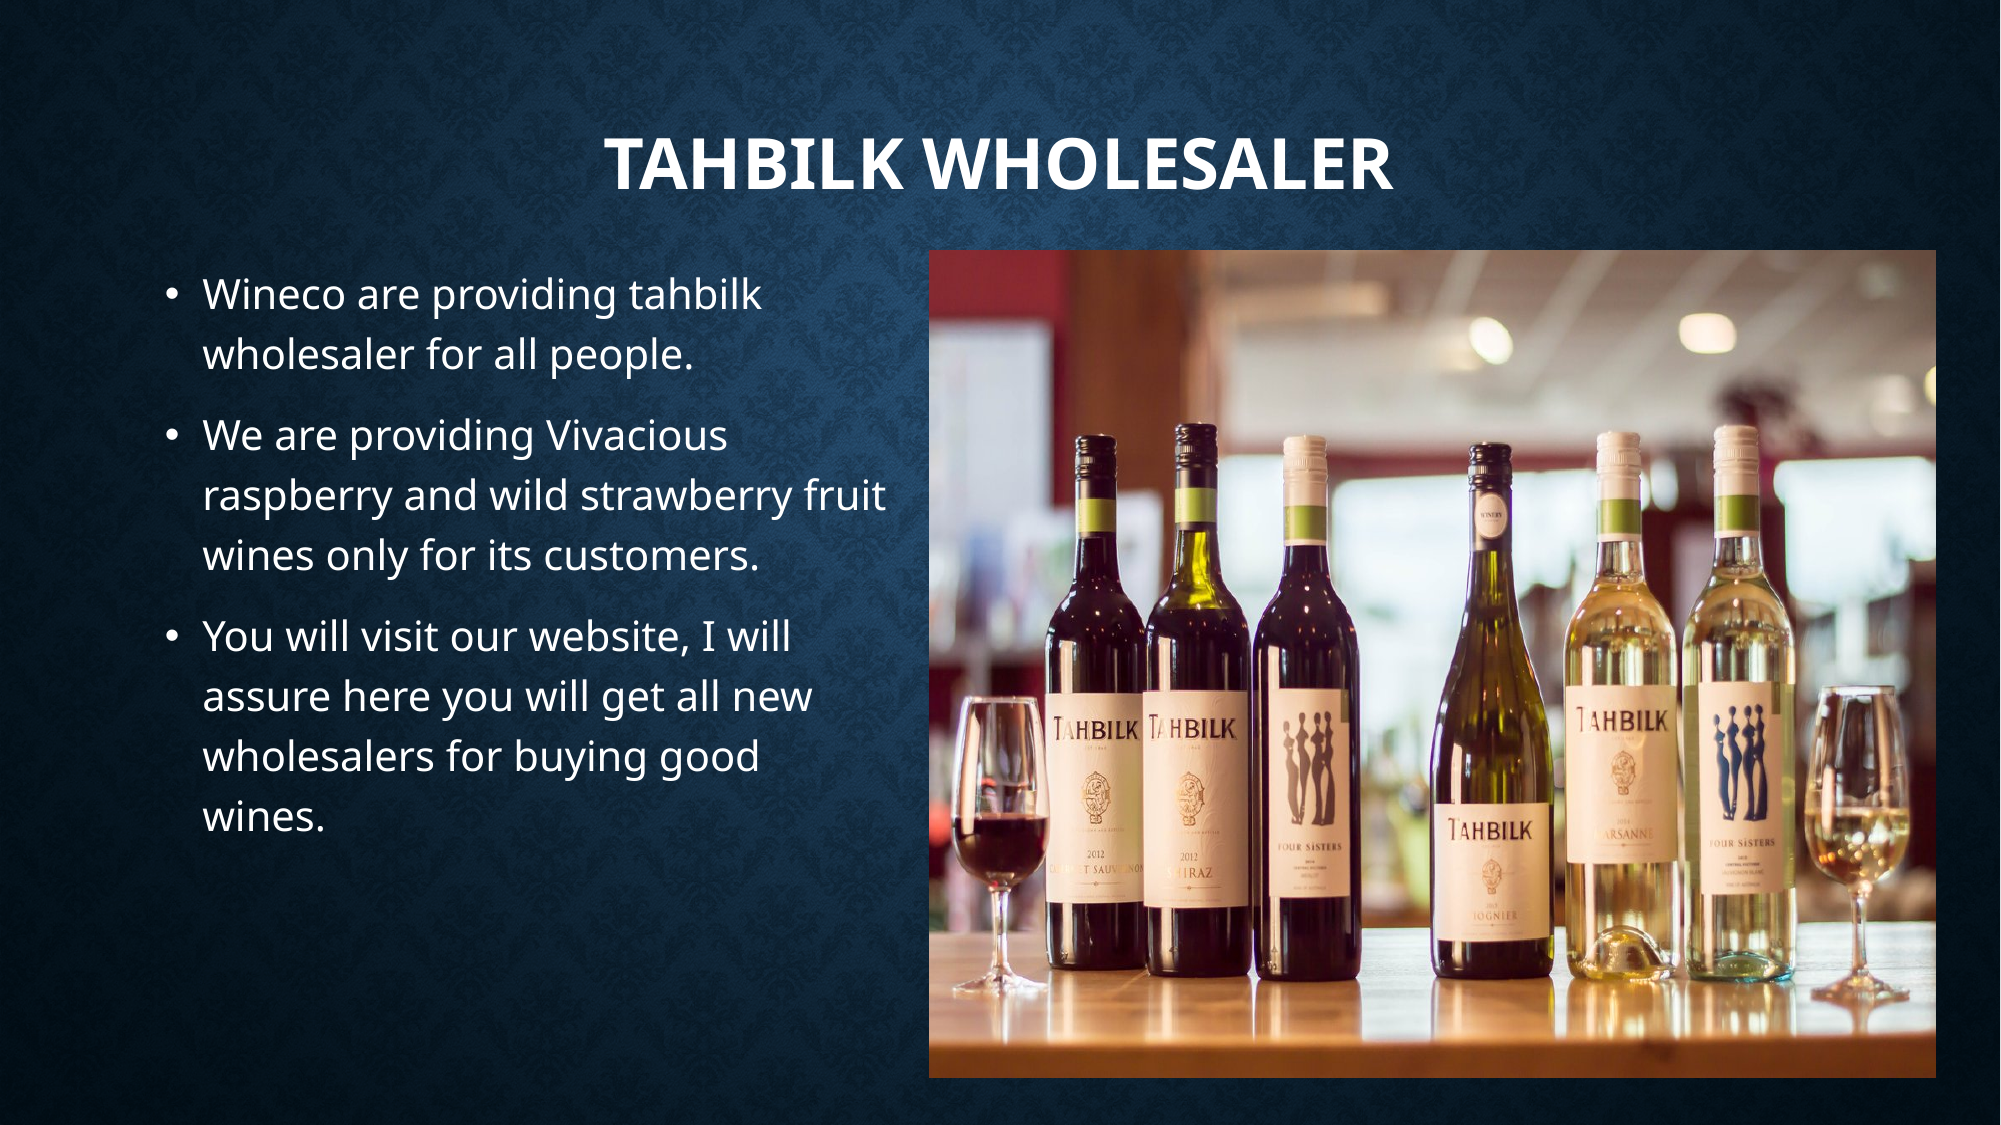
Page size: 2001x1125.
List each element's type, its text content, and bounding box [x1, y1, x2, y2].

list Wineco are providing tahbilk wholesaler for all people. We are providing Vivacious raspberry and wild strawberry fruit wines only for its customers. You will visit our website, I will assure here you will get all new wholesalers for buying good wines. [149, 250, 903, 1031]
title Tahbilk Wholesaler [149, 99, 1849, 318]
picture [929, 250, 1936, 1078]
